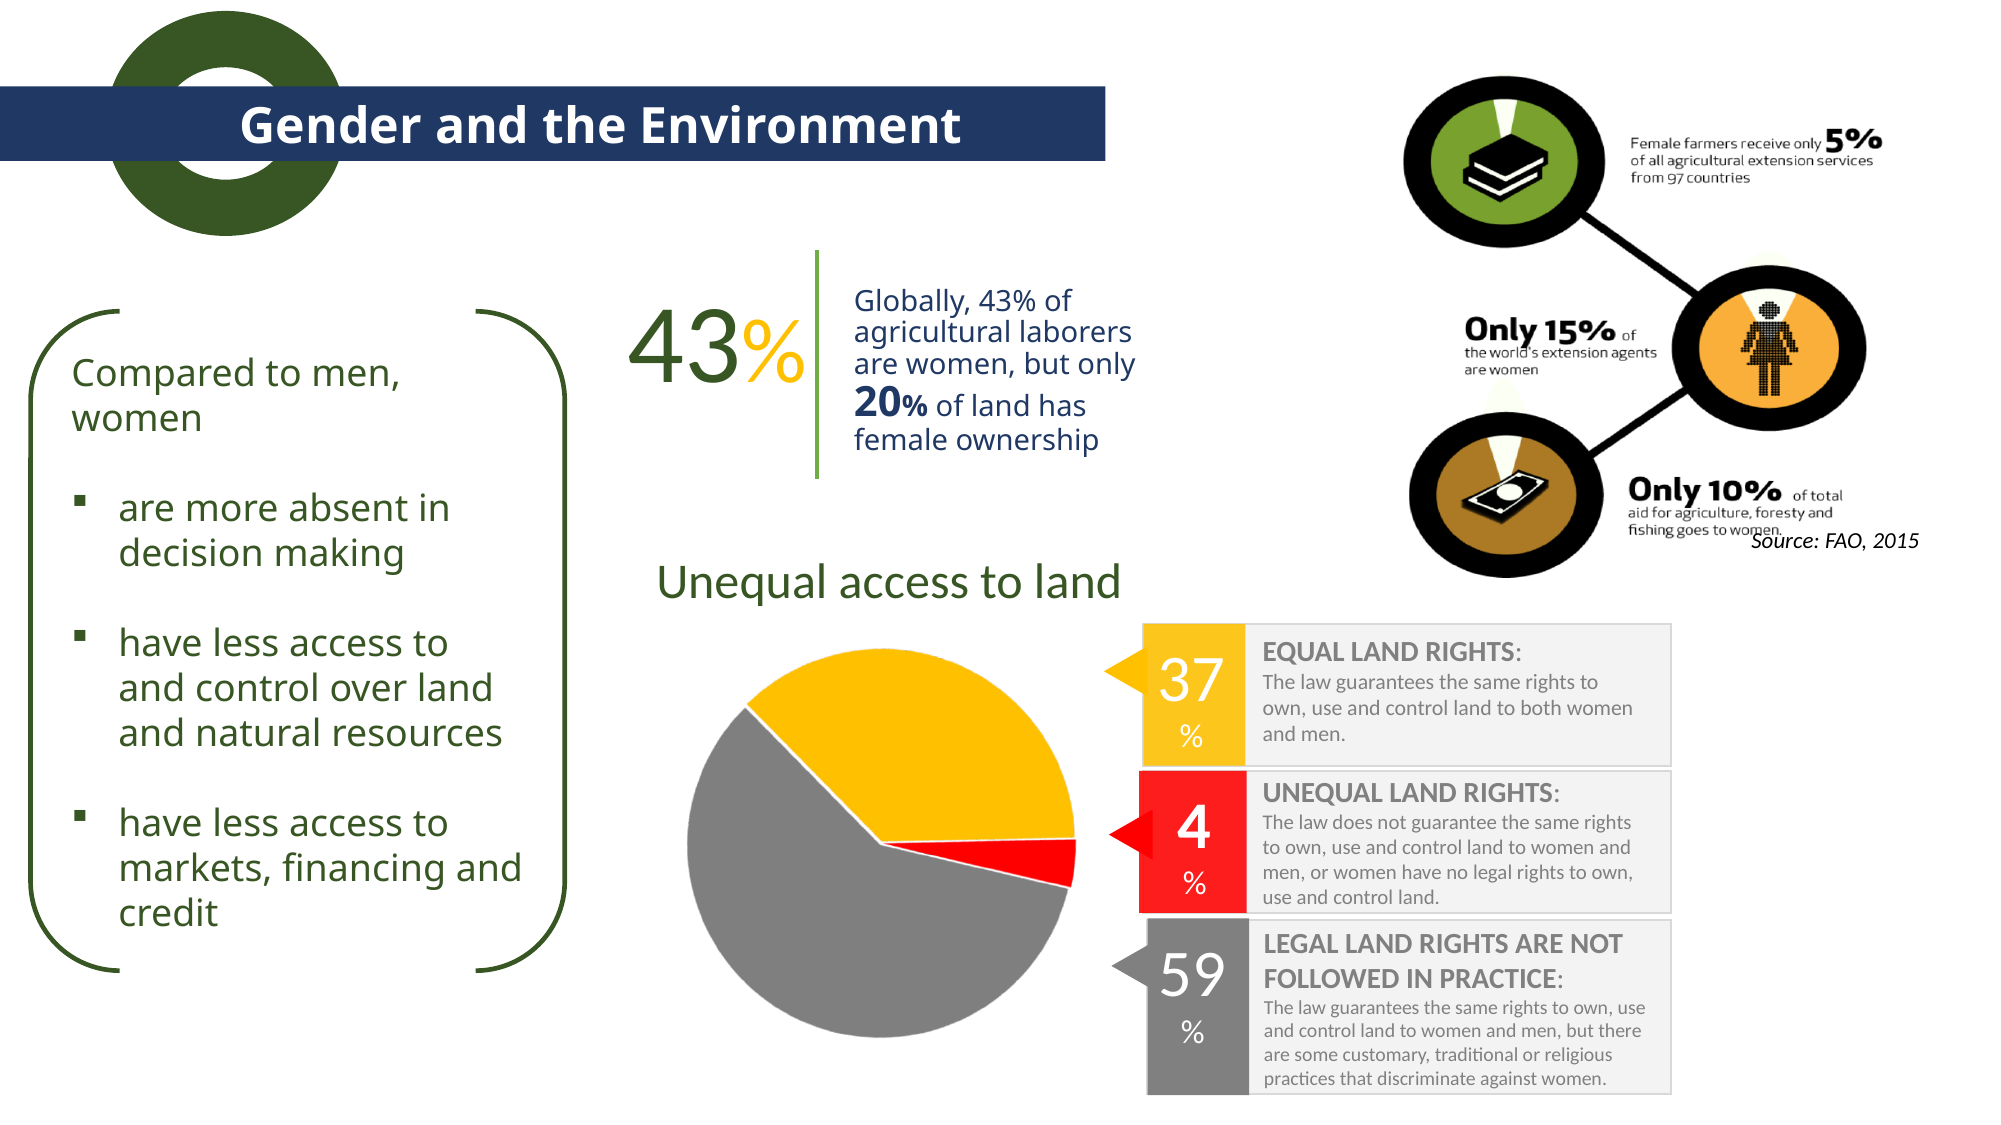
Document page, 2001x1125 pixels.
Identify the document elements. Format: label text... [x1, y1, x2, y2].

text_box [626, 540, 1682, 1108]
text_box Compared to men, women are more absent in decision making have less access to and control over land and natural resources have less access to markets, financing and credit [29, 310, 566, 972]
text_box [111, 9, 340, 86]
picture [1381, 67, 1894, 584]
text_box 43% [612, 262, 815, 413]
text_box [111, 161, 340, 237]
text_box Gender and the Environment [0, 86, 1106, 161]
text_box Source: FAO, 2015 [1894, 518, 1973, 561]
text_box Globally, 43% of agricultural laborers are women, but only 20% of land has female ownership [838, 278, 1162, 501]
